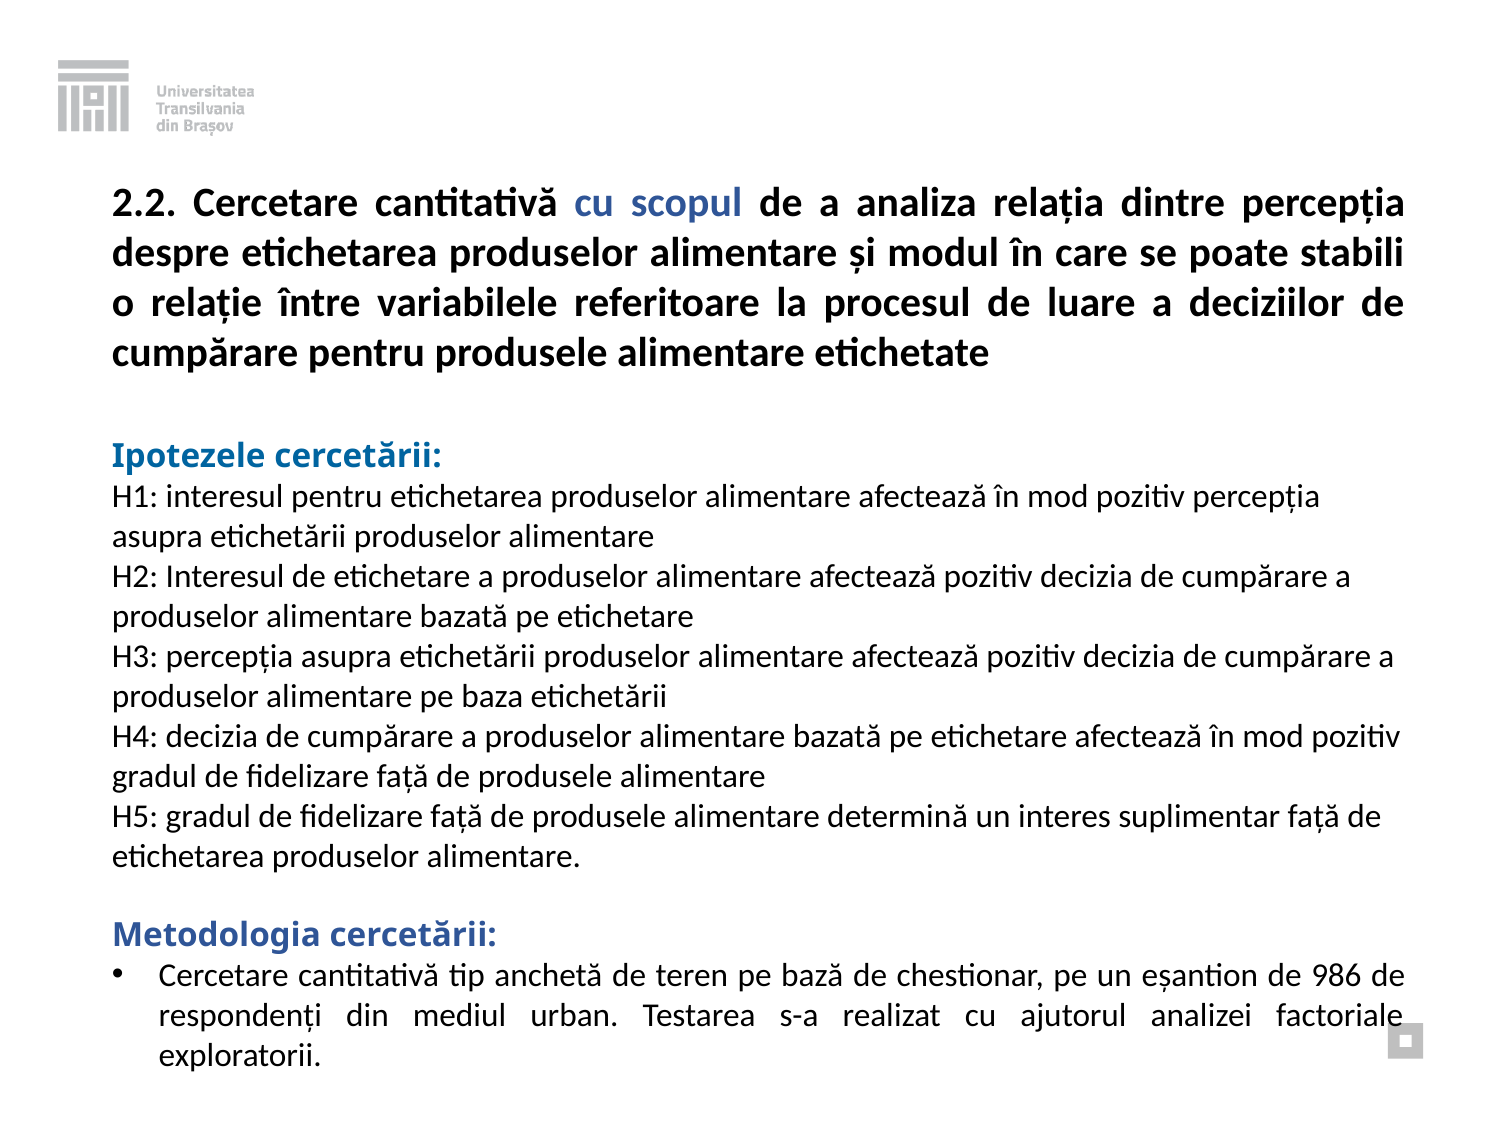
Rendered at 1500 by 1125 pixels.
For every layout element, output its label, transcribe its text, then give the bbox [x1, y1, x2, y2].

picture [58, 60, 254, 136]
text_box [1387, 1023, 1424, 1059]
text_box 2.2. Cercetare cantitativă cu scopul de a analiza relația dintre percepția despre etichetarea produselor alimentare și modul în care se poate stabili o relație între variabilele referitoare la procesul de luare a deciziilor de cumpărare pentru produsele alimentare etichetate Ipotezele cercetării: H1: interesul pentru etichetarea produselor alimentare afectează în mod pozitiv percepția asupra etichetării produselor alimentare H2: Interesul de etichetare a produselor alimentare afectează pozitiv decizia de cumpărare a produselor alimentare bazată pe etichetare H3: percepția asupra etichetării produselor alimentare afectează pozitiv decizia de cumpărare a produselor alimentare pe baza etichetării H4: decizia de cumpărare a produselor alimentare bazată pe etichetare afectează în mod pozitiv gradul de fidelizare față de produsele alimentare H5: gradul de fidelizare față de produsele alimentare determină un interes suplimentar față de etichetarea produselor alimentare. Metodologia cercetării: Cercetare cantitativă tip anchetă de teren pe bază de chestionar, pe un eșantion de 986 de respondenți din mediul urban. Testarea s-a realizat cu ajutorul analizei factoriale exploratorii. [97, 167, 1420, 1125]
